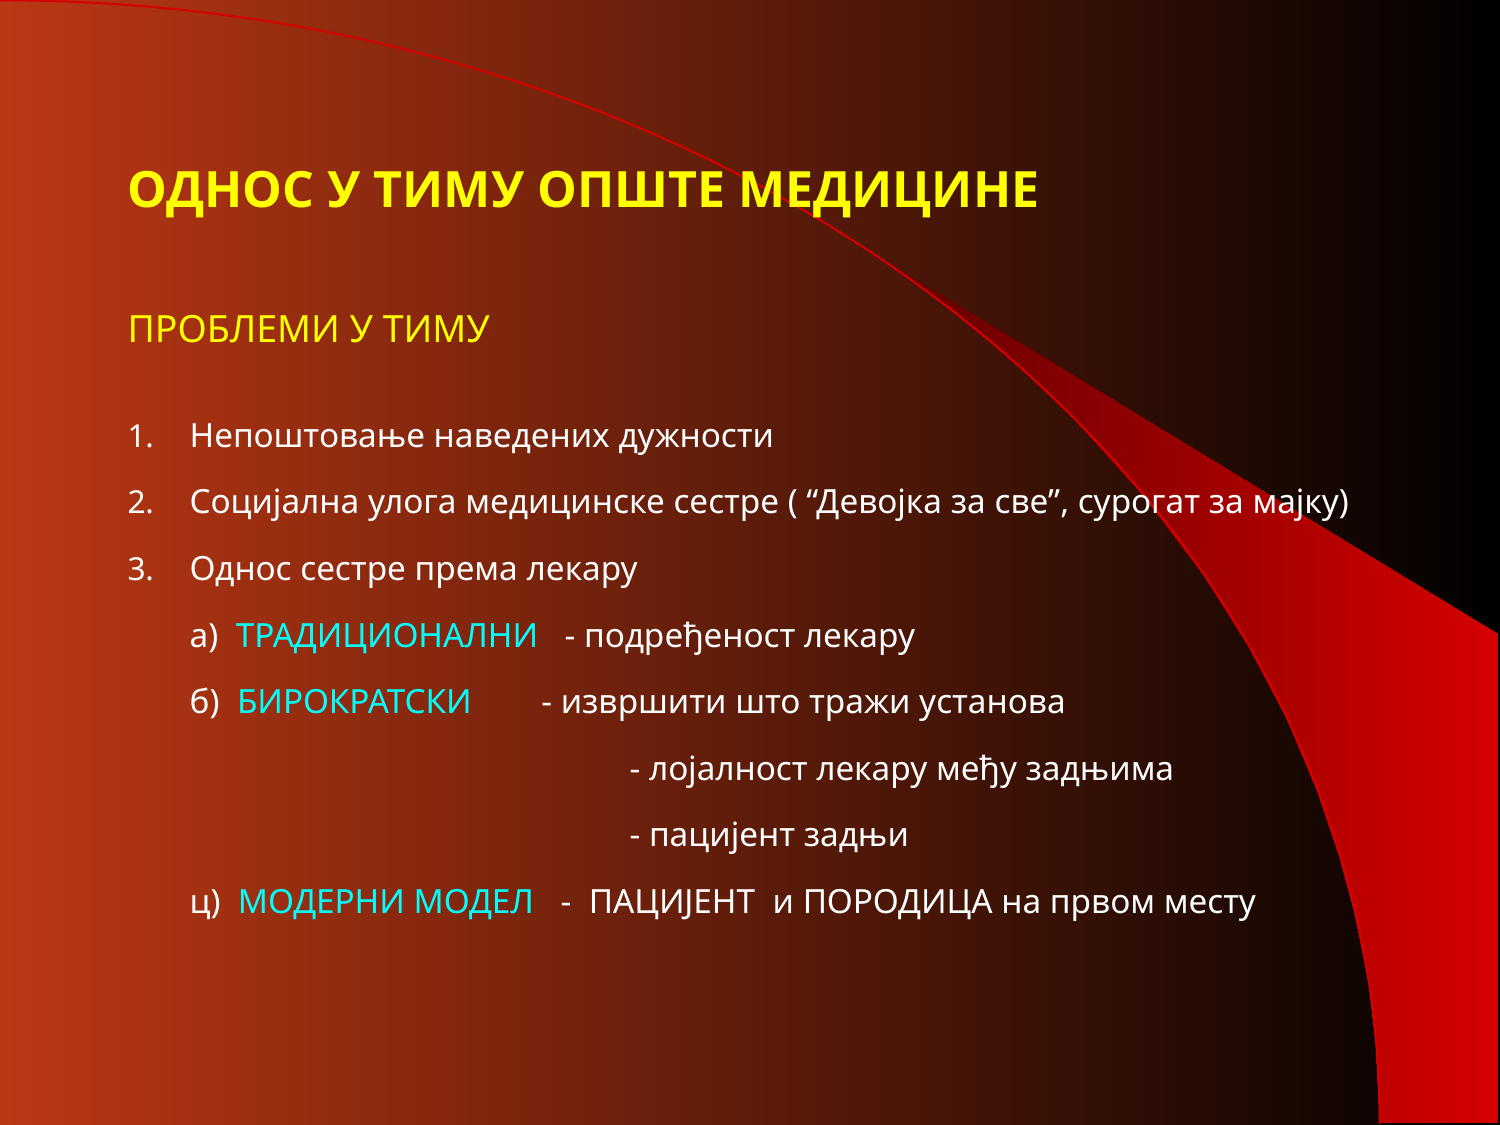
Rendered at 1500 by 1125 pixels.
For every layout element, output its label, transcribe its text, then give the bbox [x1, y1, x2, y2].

title ОДНОС У ТИМУ ОПШТЕ МЕДИЦИНЕ [112, 137, 1101, 238]
list ПРОБЛЕМИ У ТИМУ Непоштовање наведених дужности Социјална улога медицинске сестре ( “Девојка за све”, сурогат за мајку) Однос сестре према лекару а) ТРАДИЦИОНАЛНИ - подређеност лекару б) БИРОКРАТСКИ - извршити што тражи установа - лојалност лекару међу задњима - пацијент задњи ц) МОДЕРНИ МОДЕЛ - ПАЦИЈЕНТ и ПОРОДИЦА на првом месту [112, 275, 1463, 1088]
